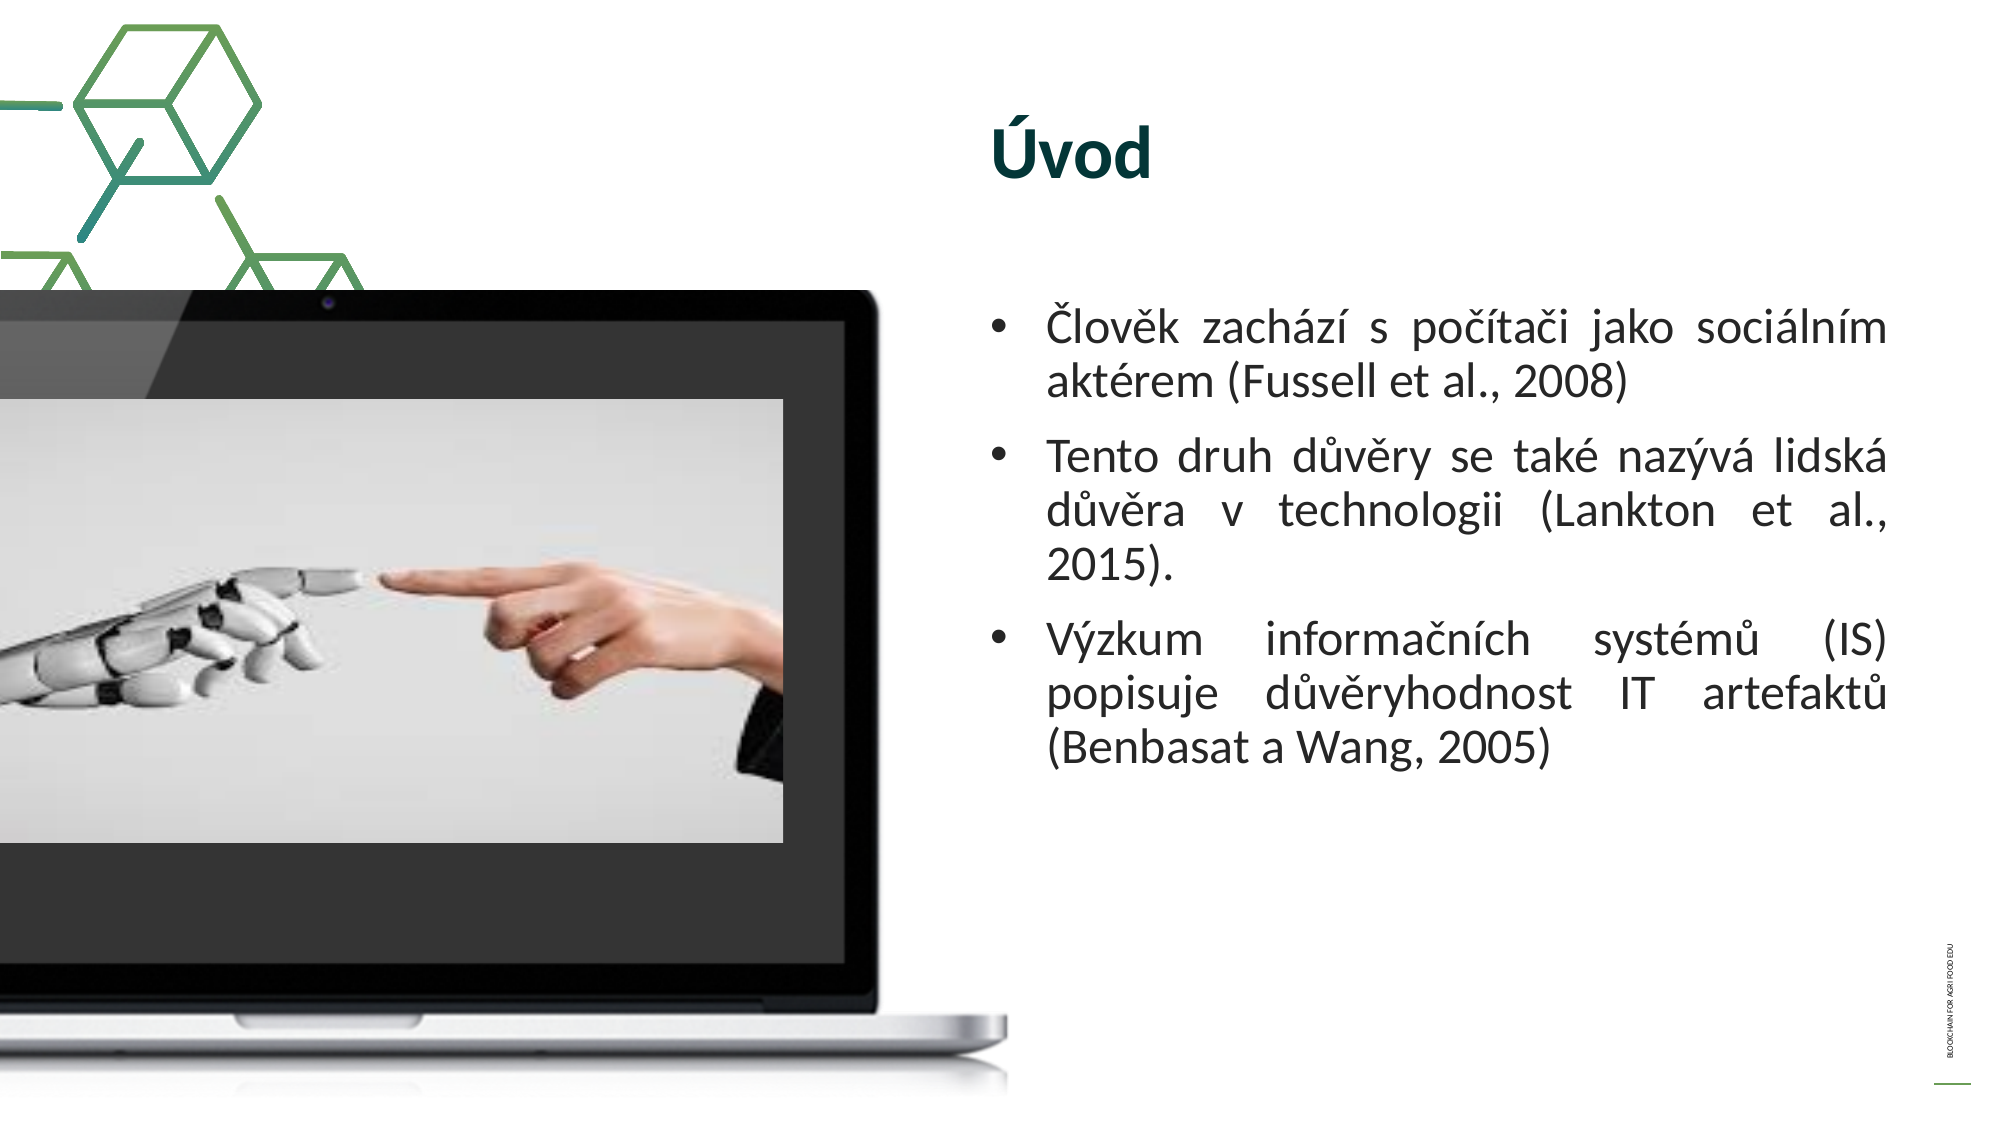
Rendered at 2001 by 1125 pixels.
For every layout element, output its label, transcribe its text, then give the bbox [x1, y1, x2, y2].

picture [0, 290, 1100, 1125]
list Úvod [975, 106, 1794, 269]
list Člověk zachází s počítači jako sociálním aktérem (Fussell et al., 2008) Tento druh důvěry se také nazývá lidská důvěra v technologii (Lankton et al., 2015). Výzkum informačních systémů (IS) popisuje důvěryhodnost IT artefaktů (Benbasat a Wang, 2005) [975, 293, 1904, 1055]
